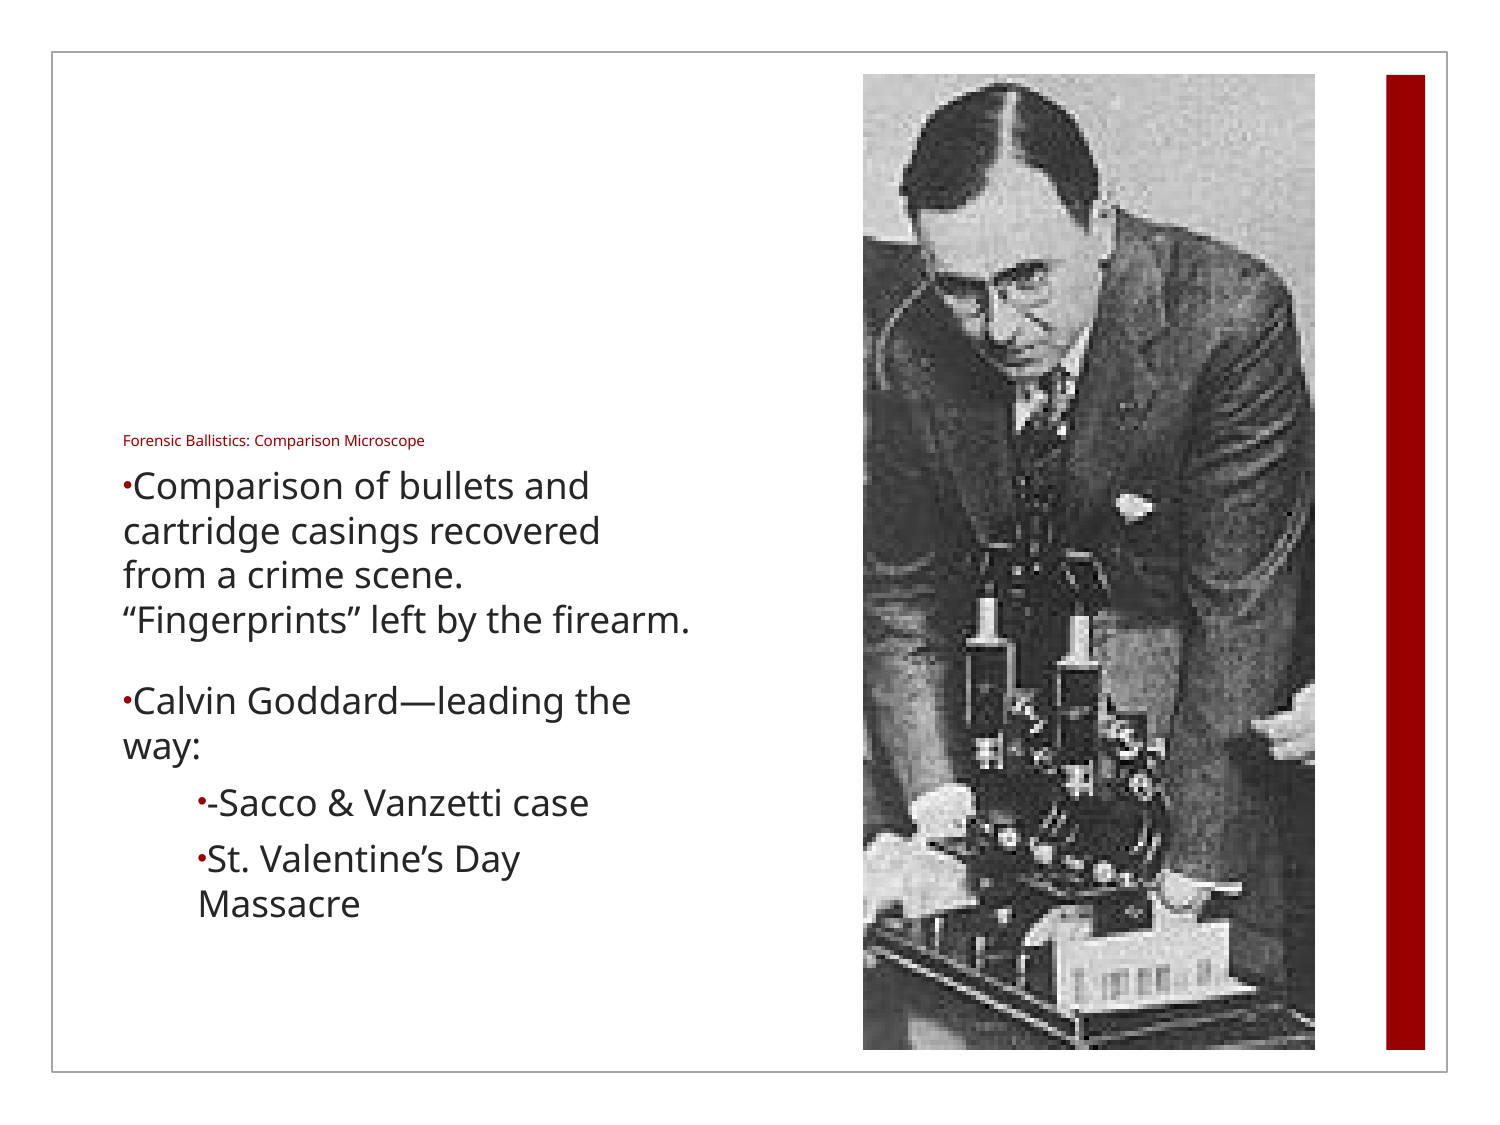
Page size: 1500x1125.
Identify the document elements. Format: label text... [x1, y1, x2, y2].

picture [791, 74, 1387, 1051]
list Comparison of bullets and cartridge casings recovered from a crime scene. “Fingerprints” left by the firearm. Calvin Goddard—leading the way: -Sacco & Vanzetti case St. Valentine’s Day Massacre [108, 455, 708, 975]
title Forensic Ballistics: Comparison Microscope [108, 269, 708, 450]
